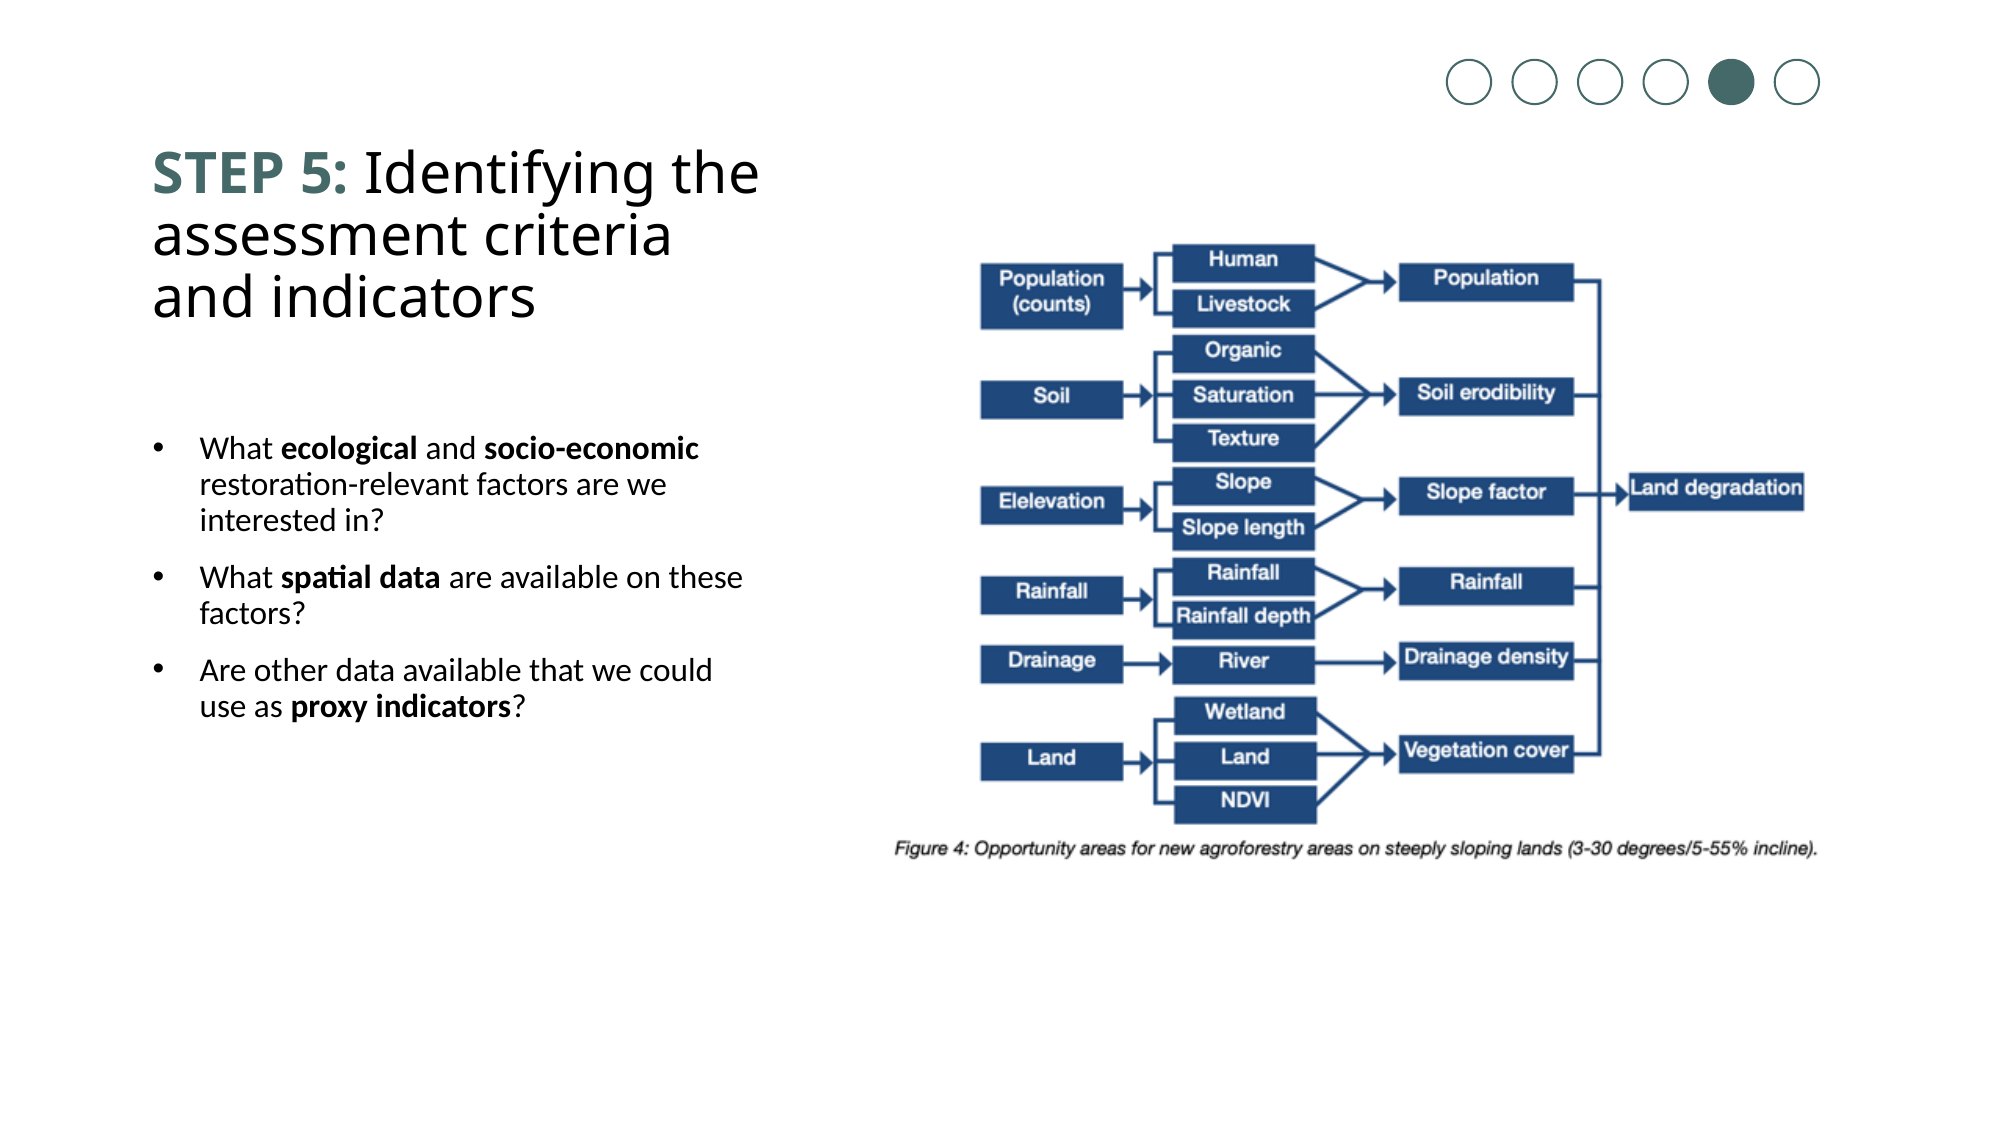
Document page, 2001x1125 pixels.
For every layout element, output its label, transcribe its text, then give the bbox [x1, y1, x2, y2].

list What ecological and socio-economic restoration-relevant factors are we interested in? What spatial data are available on these factors? Are other data available that we could use as proxy indicators? [137, 423, 783, 1049]
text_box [1446, 59, 1819, 105]
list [850, 238, 1863, 886]
title STEP 5: Identifying the assessment criteria and indicators [137, 75, 783, 338]
